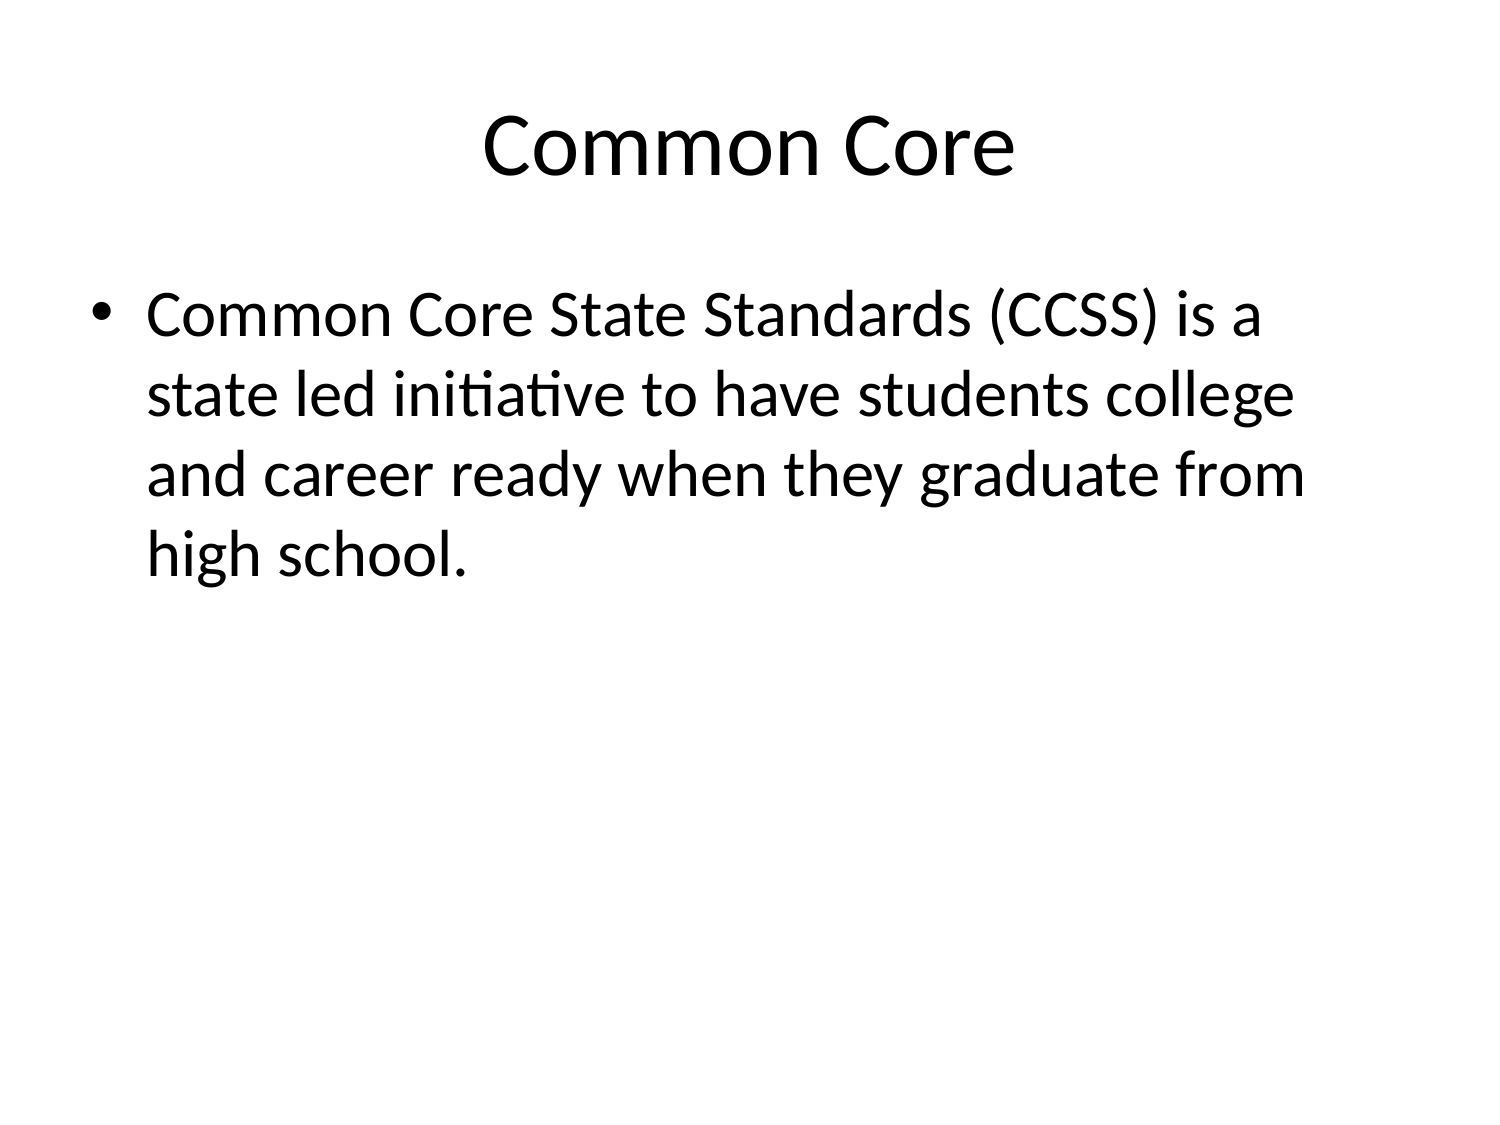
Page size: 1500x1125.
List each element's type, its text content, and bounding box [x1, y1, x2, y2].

list Common Core State Standards (CCSS) is a state led initiative to have students college and career ready when they graduate from high school. [75, 262, 1425, 1005]
title Common Core [75, 45, 1425, 233]
